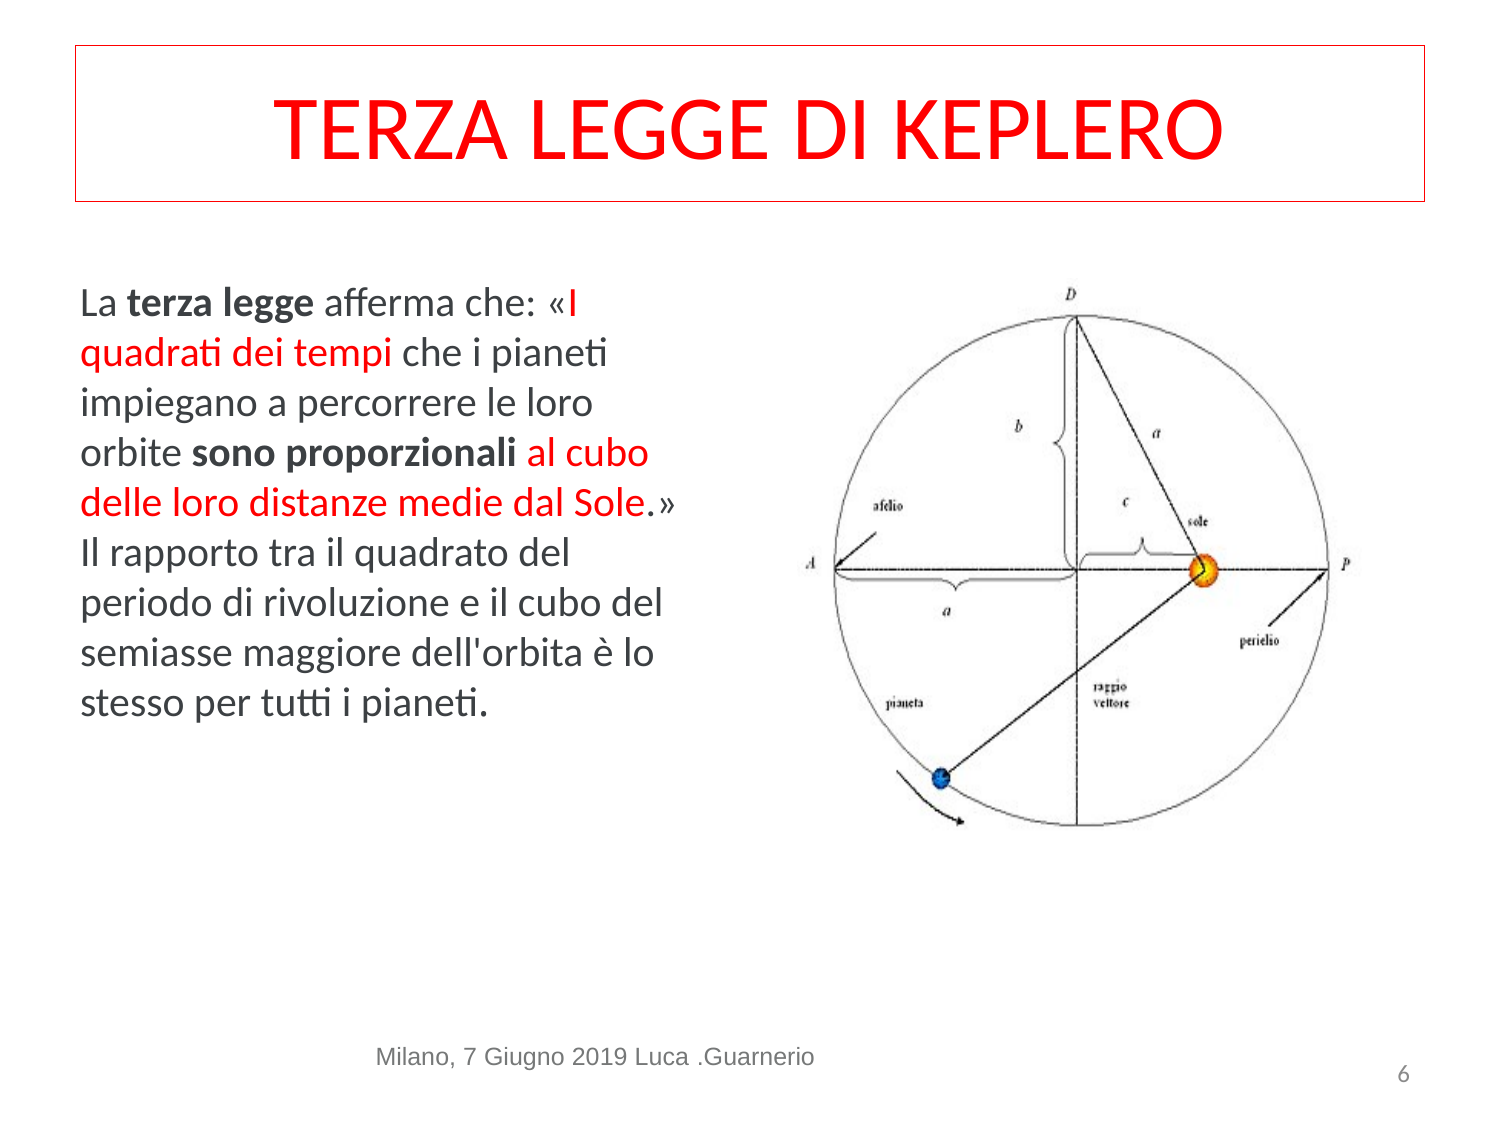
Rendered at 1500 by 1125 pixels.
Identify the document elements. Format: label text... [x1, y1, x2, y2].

list La terza legge afferma che: «I quadrati dei tempi che i pianeti impiegano a percorrere le loro orbite sono proporzionali al cubo delle loro distanze medie dal Sole.» Il rapporto tra il quadrato del periodo di rivoluzione e il cubo del semiasse maggiore dell'orbita è lo stesso per tutti i pianeti. [64, 267, 717, 768]
text_box Milano, 7 Giugno 2019 Luca .Guarnerio [360, 1033, 987, 1094]
slide_number 6 [1074, 1042, 1425, 1103]
title TERZA LEGGE DI KEPLERO [75, 45, 1425, 202]
picture [796, 278, 1366, 865]
